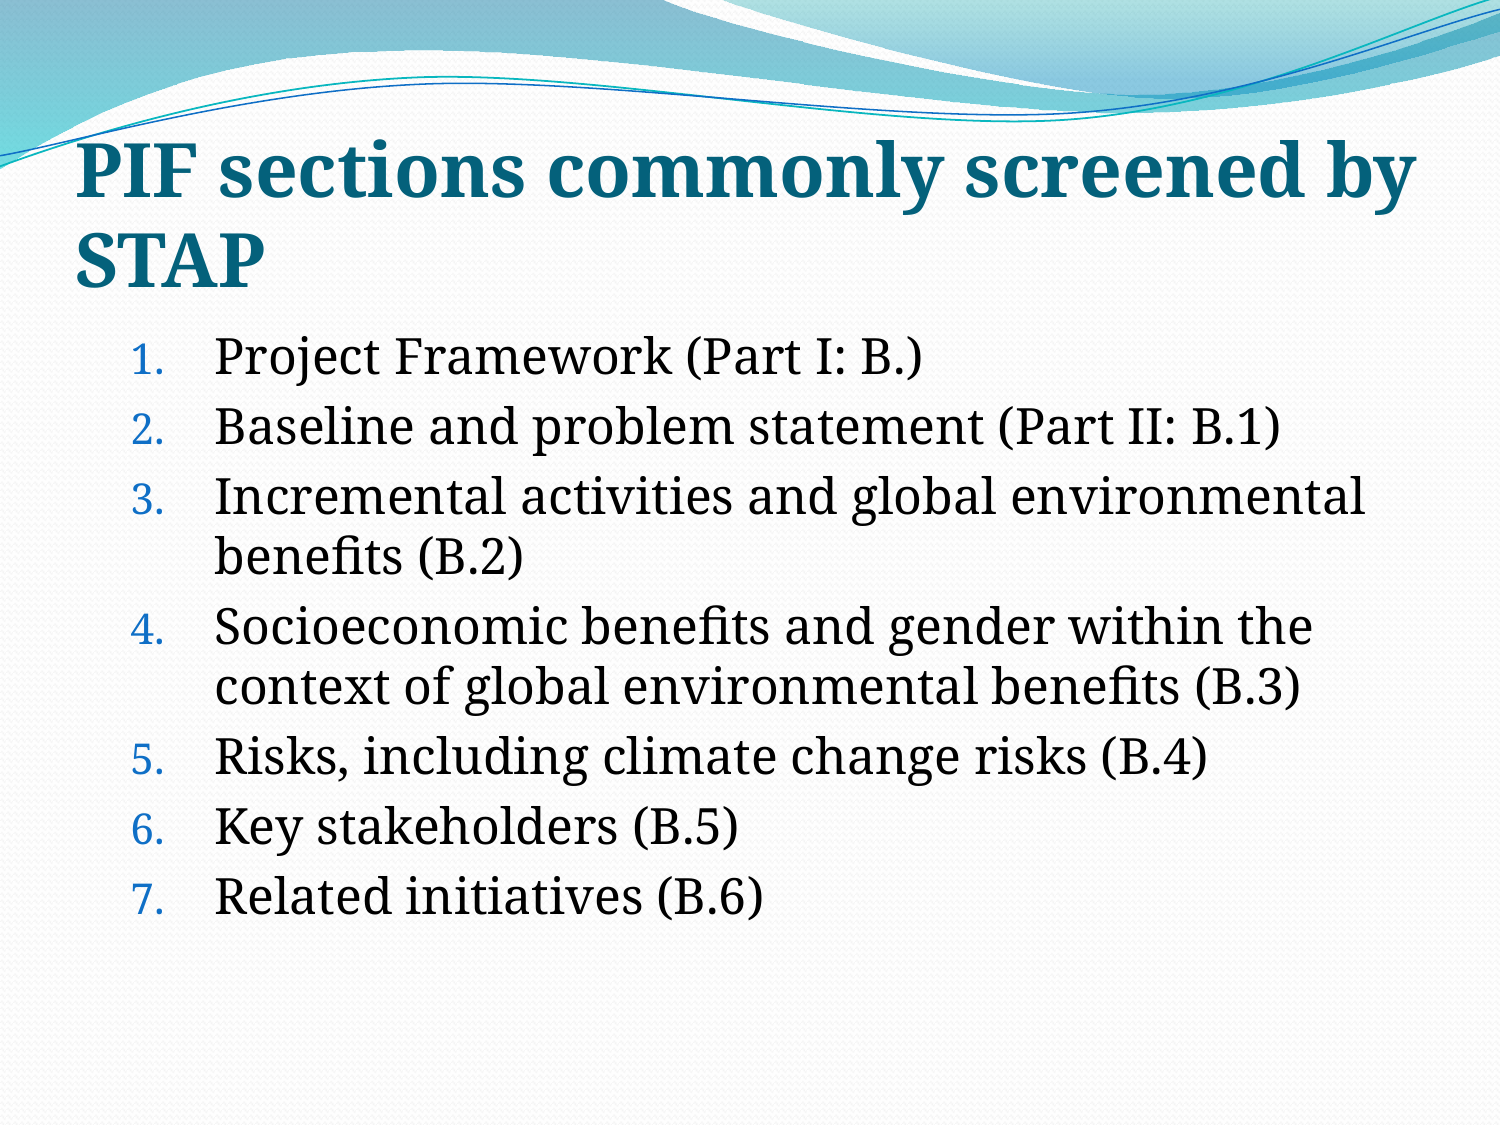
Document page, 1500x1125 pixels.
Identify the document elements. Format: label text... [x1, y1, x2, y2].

list Project Framework (Part I: B.) Baseline and problem statement (Part II: B.1) Incremental activities and global environmental benefits (B.2) Socioeconomic benefits and gender within the context of global environmental benefits (B.3) Risks, including climate change risks (B.4) Key stakeholders (B.5) Related initiatives (B.6) [50, 317, 1425, 1050]
title PIF sections commonly screened by STAP [75, 115, 1425, 303]
